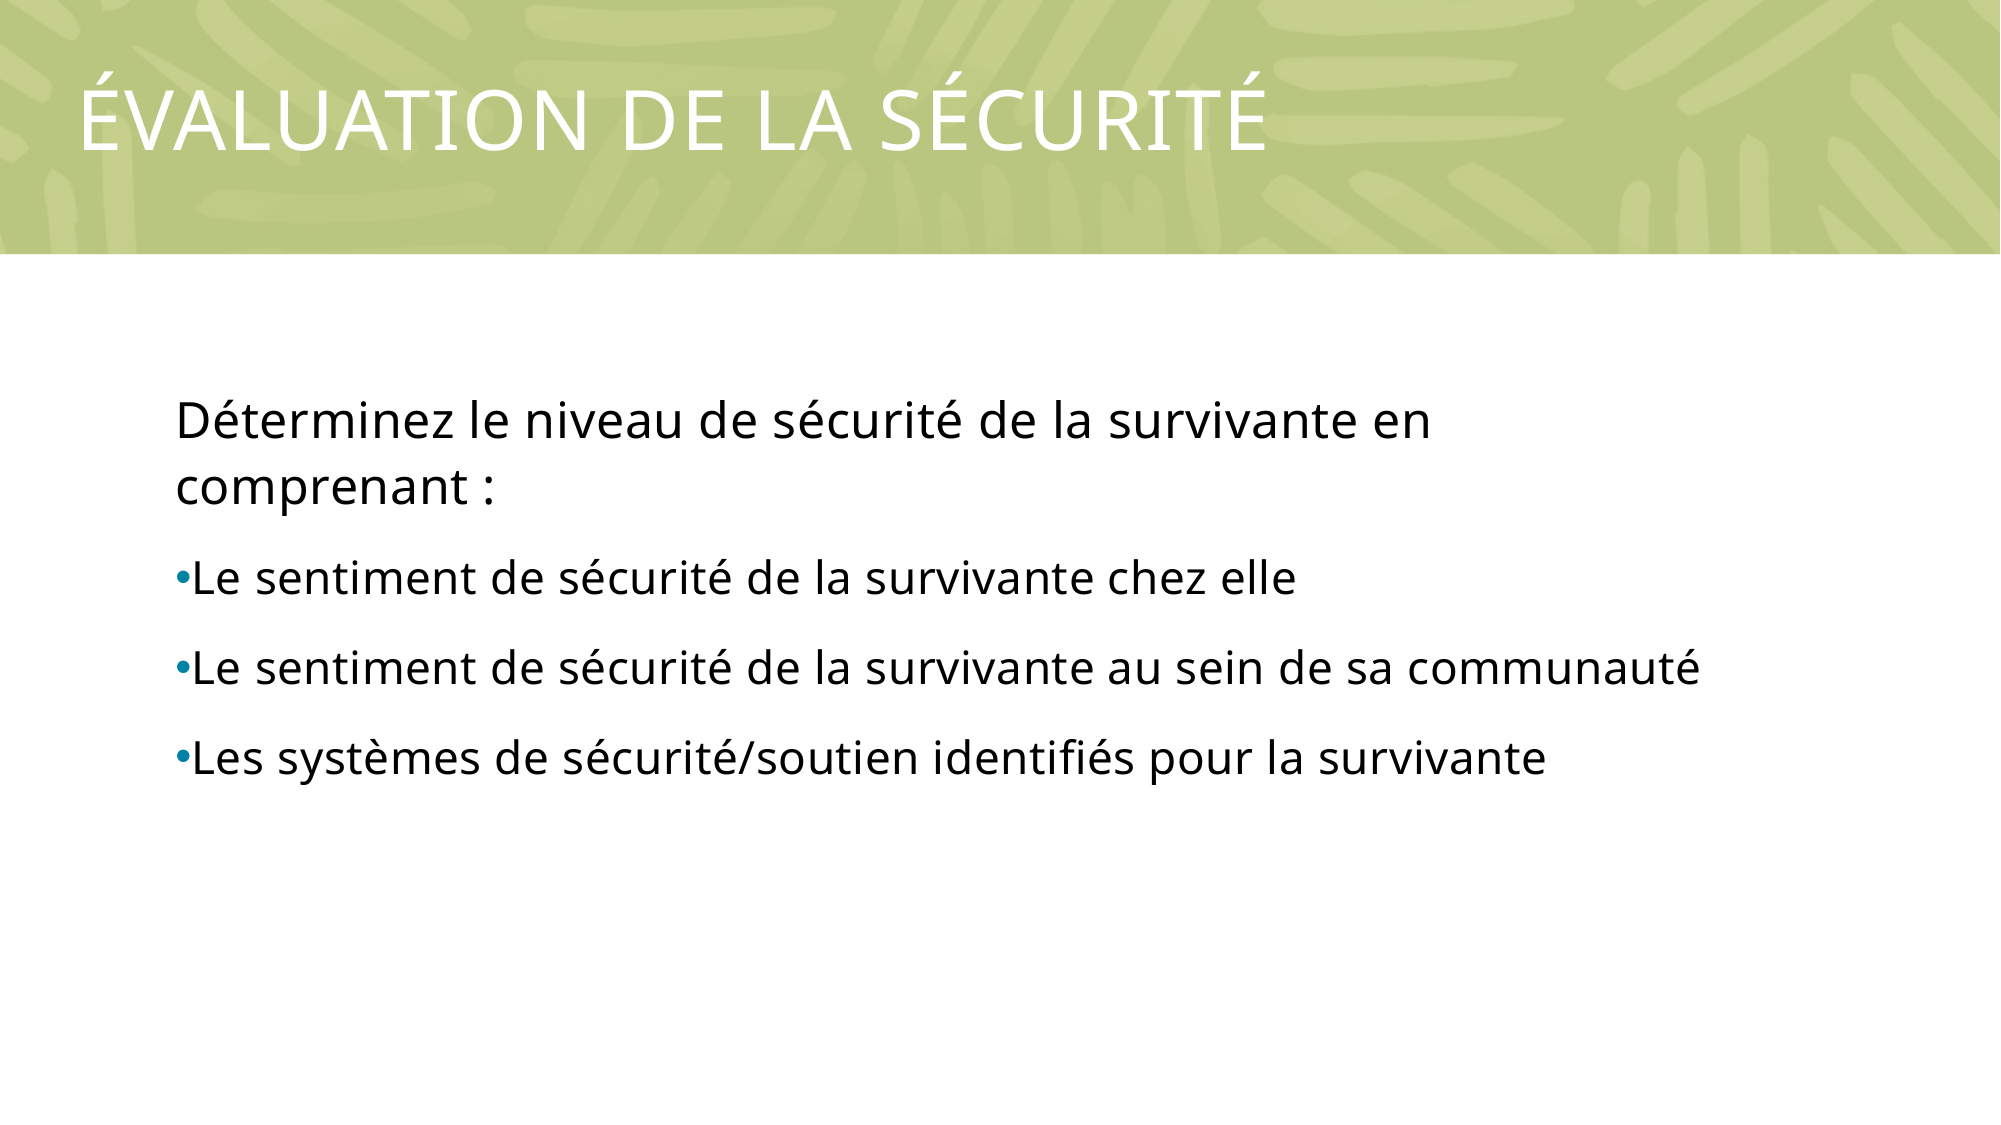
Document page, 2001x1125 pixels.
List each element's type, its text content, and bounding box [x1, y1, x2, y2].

list Déterminez le niveau de sécurité de la survivante en comprenant : Le sentiment de sécurité de la survivante chez elle Le sentiment de sécurité de la survivante au sein de sa communauté Les systèmes de sécurité/soutien identifiés pour la survivante [167, 374, 1763, 1036]
picture [0, 0, 2000, 1125]
title Évaluation de la sécurité [61, 33, 1938, 220]
